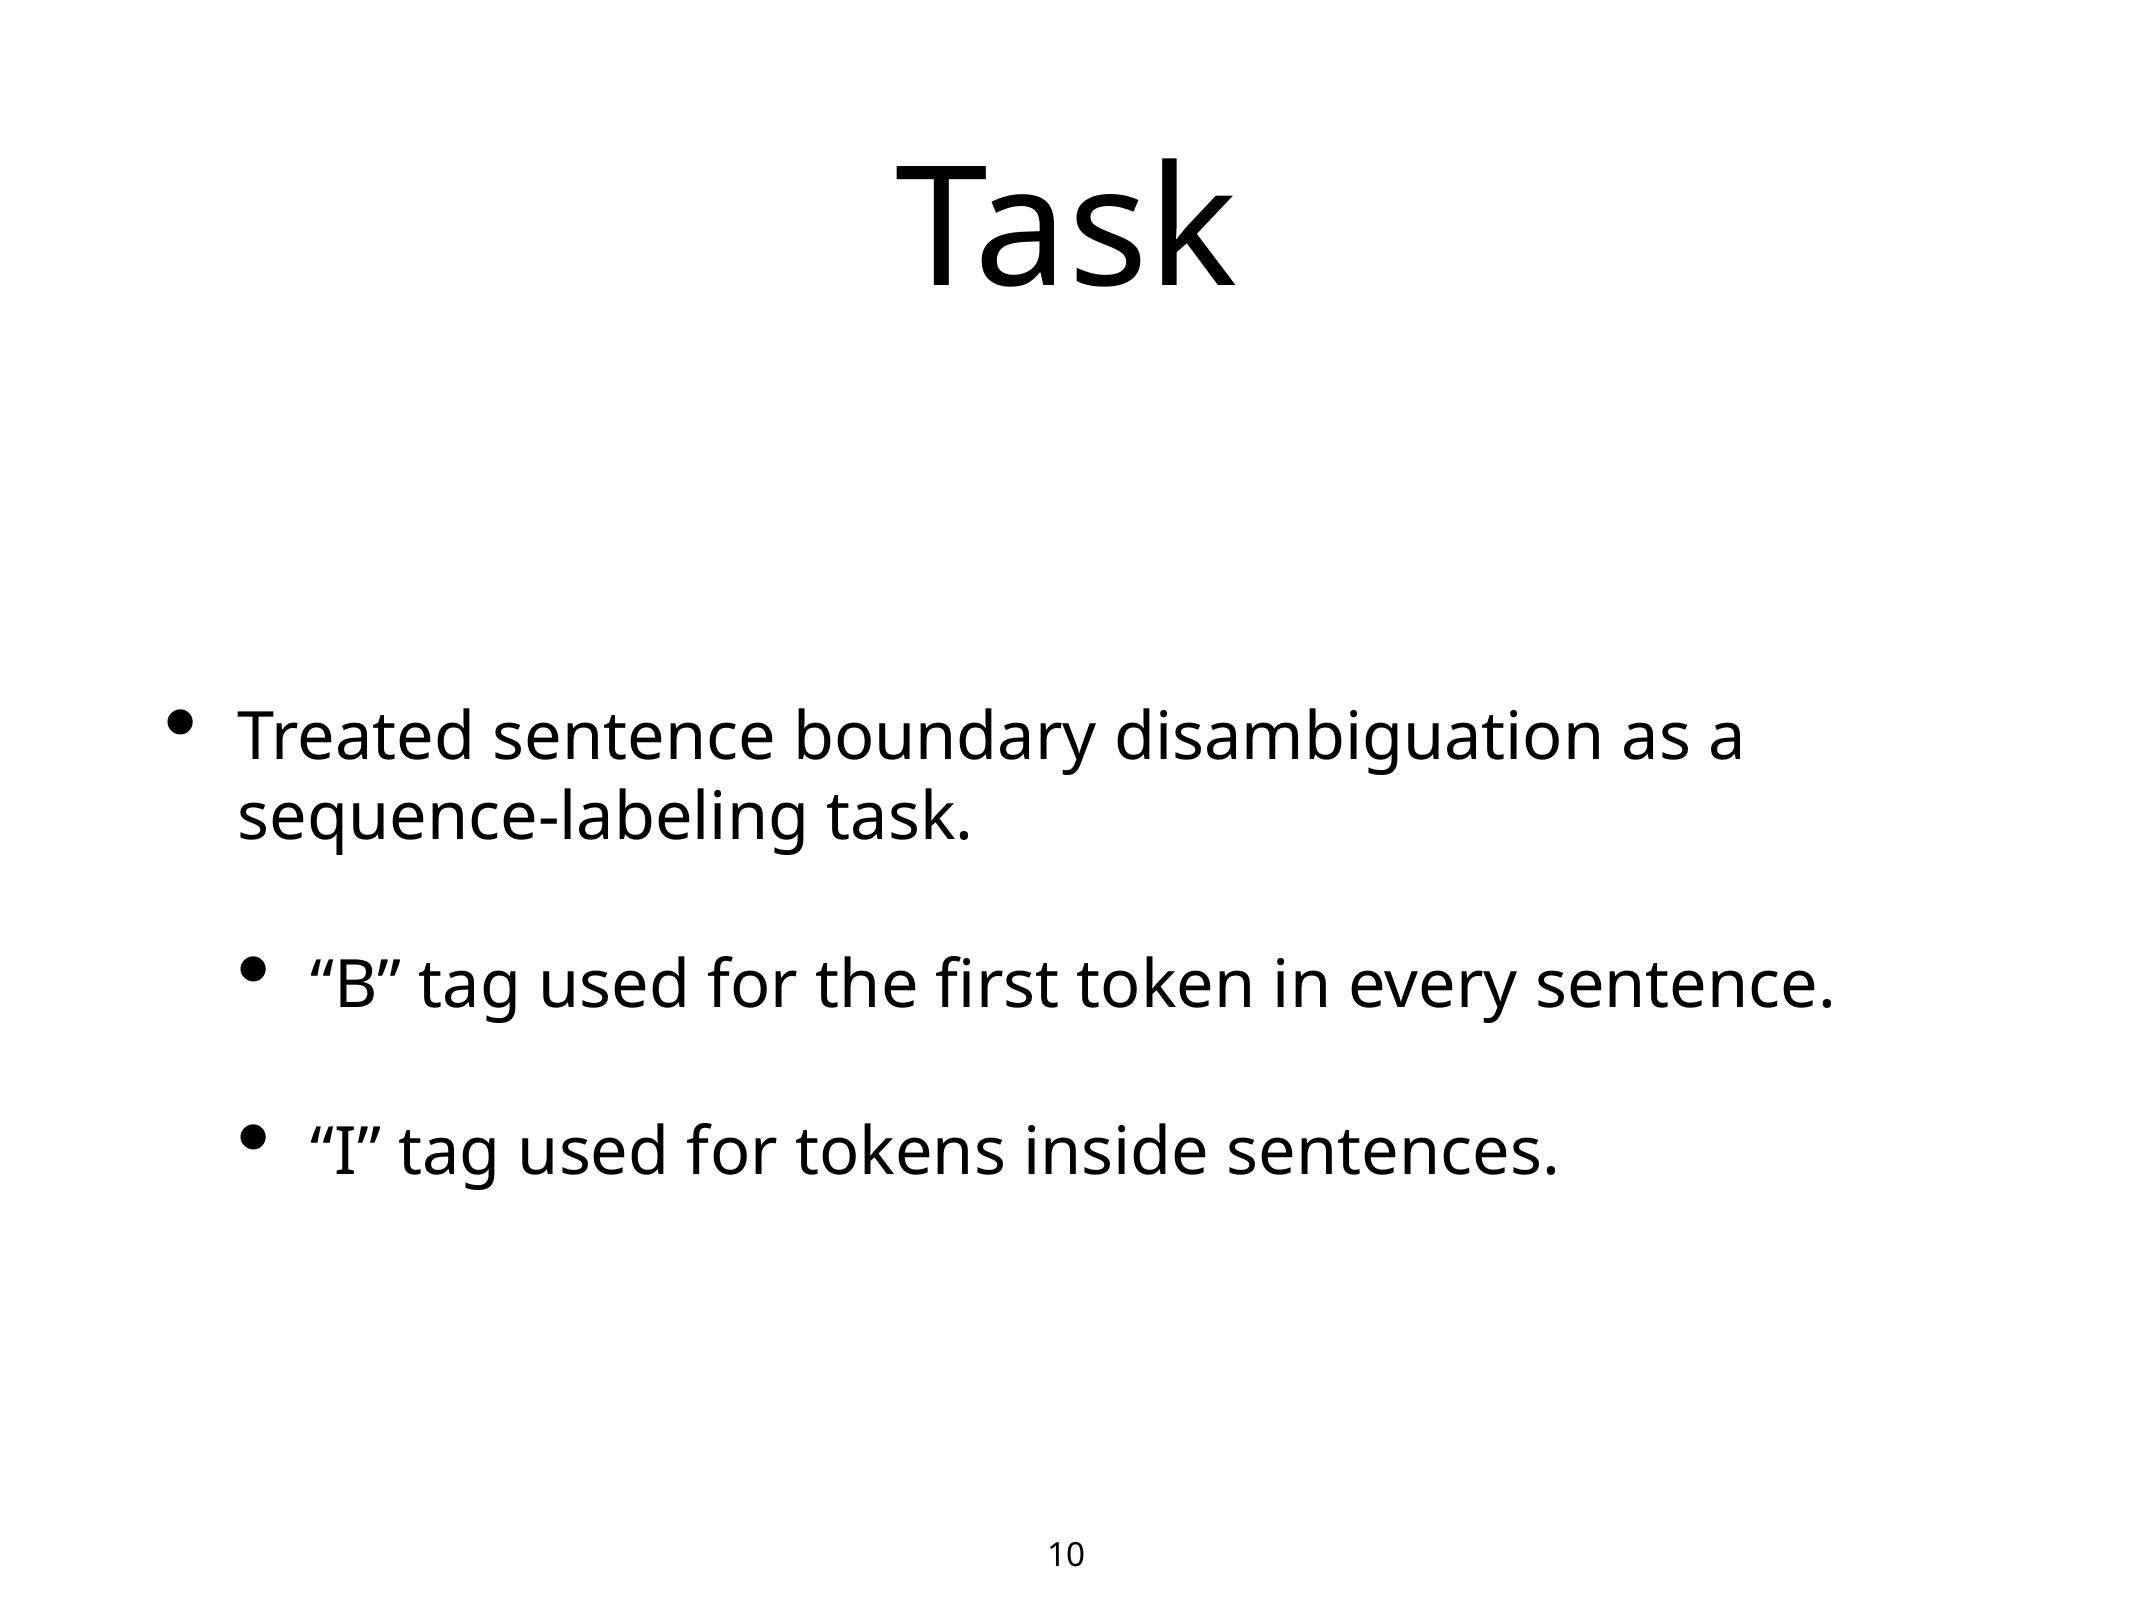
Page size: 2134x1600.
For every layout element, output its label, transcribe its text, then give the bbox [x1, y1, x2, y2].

list Treated sentence boundary disambiguation as a sequence-labeling task. “B” tag used for the first token in every sentence. “I” tag used for tokens inside sentences. [155, 424, 1978, 1457]
title Task [155, 41, 1978, 397]
slide_number 10 [1037, 1524, 1095, 1579]
